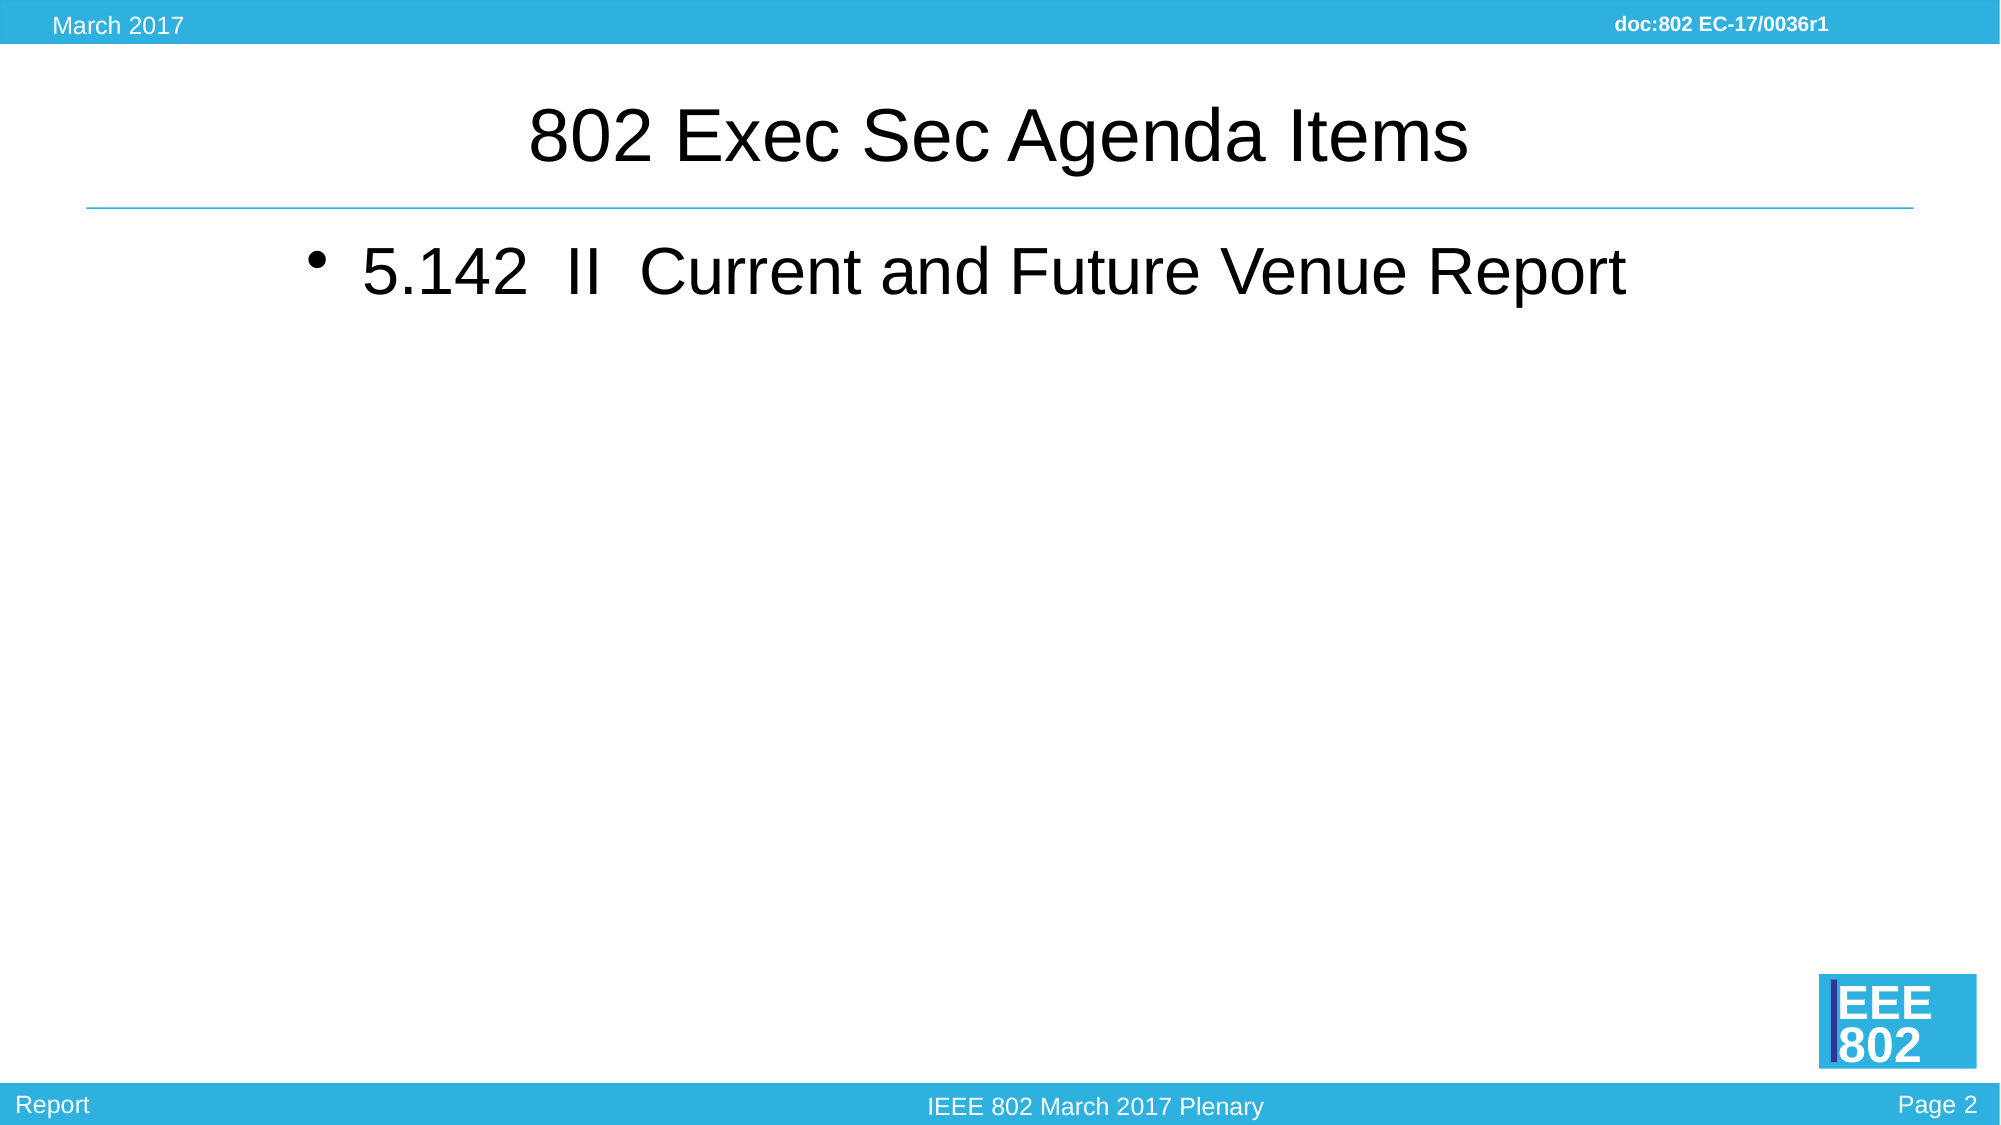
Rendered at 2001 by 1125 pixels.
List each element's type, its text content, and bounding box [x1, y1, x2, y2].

title 802 Exec Sec Agenda Items [99, 66, 1900, 197]
list 5.142 II Current and Future Venue Report [291, 220, 1700, 963]
